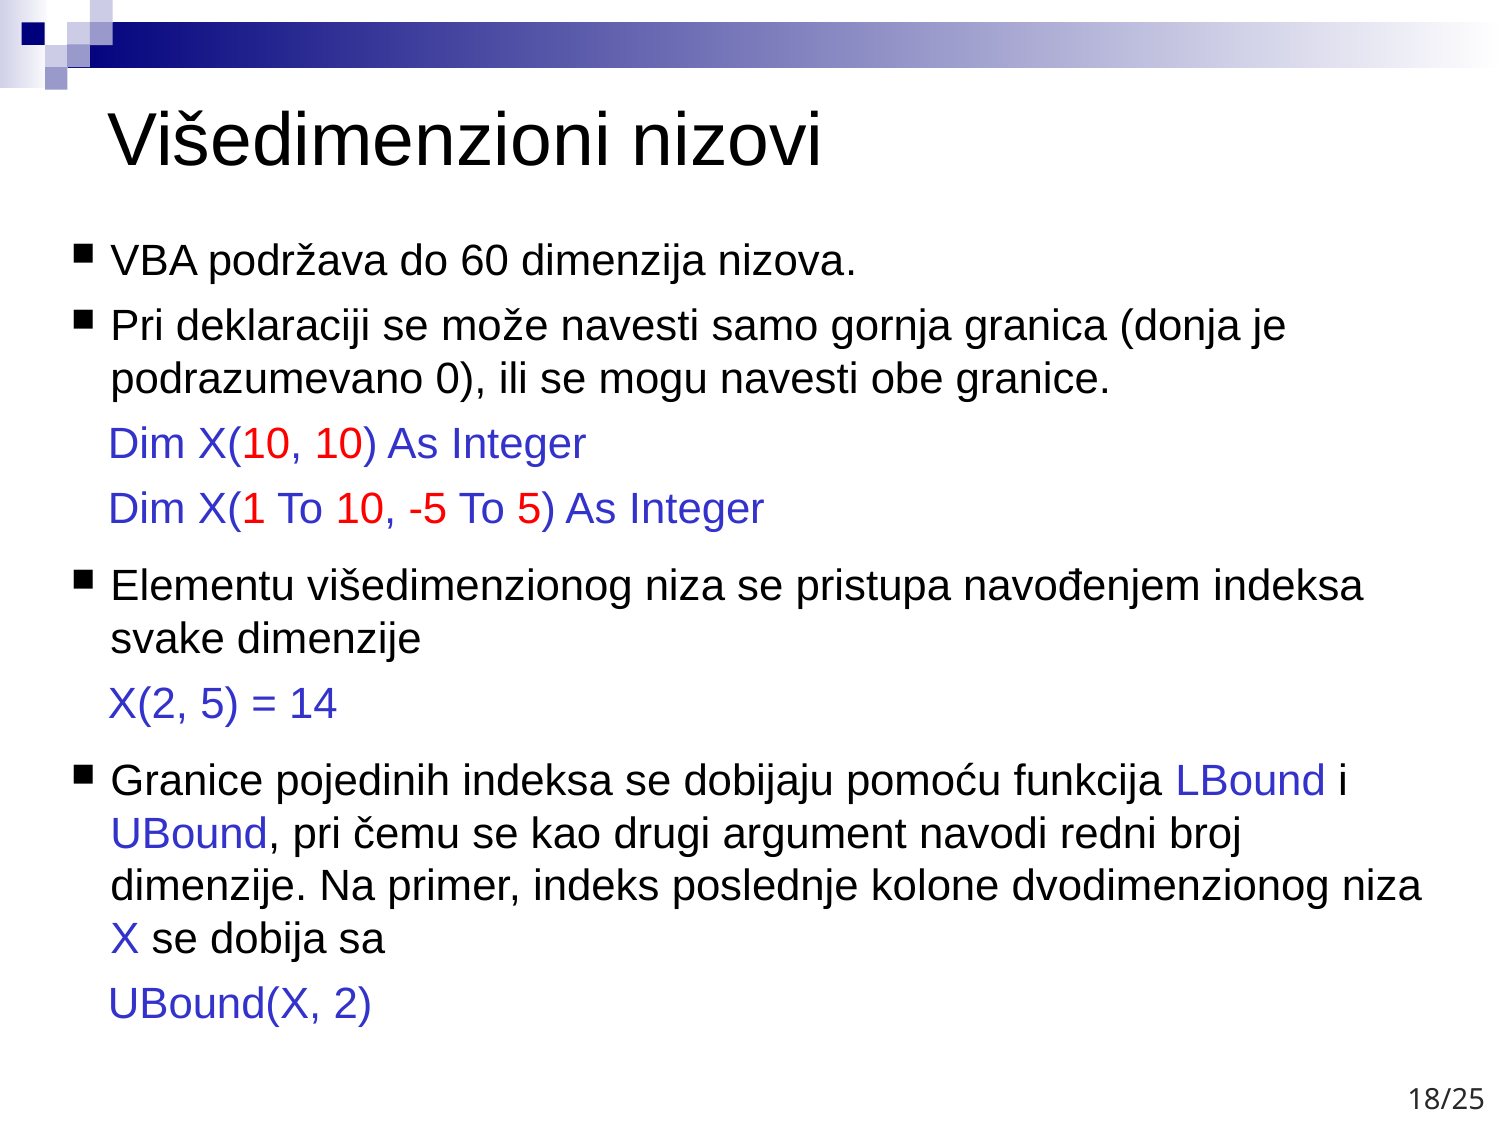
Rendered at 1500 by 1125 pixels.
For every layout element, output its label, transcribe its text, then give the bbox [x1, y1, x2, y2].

list VBA podržava do 60 dimenzija nizova. Pri deklaraciji se može navesti samo gornja granica (donja je podrazumevano 0), ili se mogu navesti obe granice. Dim X(10, 10) As Integer Dim X(1 To 10, -5 To 5) As Integer Elementu višedimenzionog niza se pristupa navođenjem indeksa svake dimenzije X(2, 5) = 14 Granice pojedinih indeksa se dobijaju pomoću funkcija LBound i UBound, pri čemu se kao drugi argument navodi redni broj dimenzije. Na primer, indeks poslednje kolone dvodimenzionog niza X se dobija sa UBound(X, 2) [62, 224, 1454, 1032]
text_box 18/25 [1374, 1072, 1500, 1123]
title Višedimenzioni nizovi [92, 75, 856, 197]
